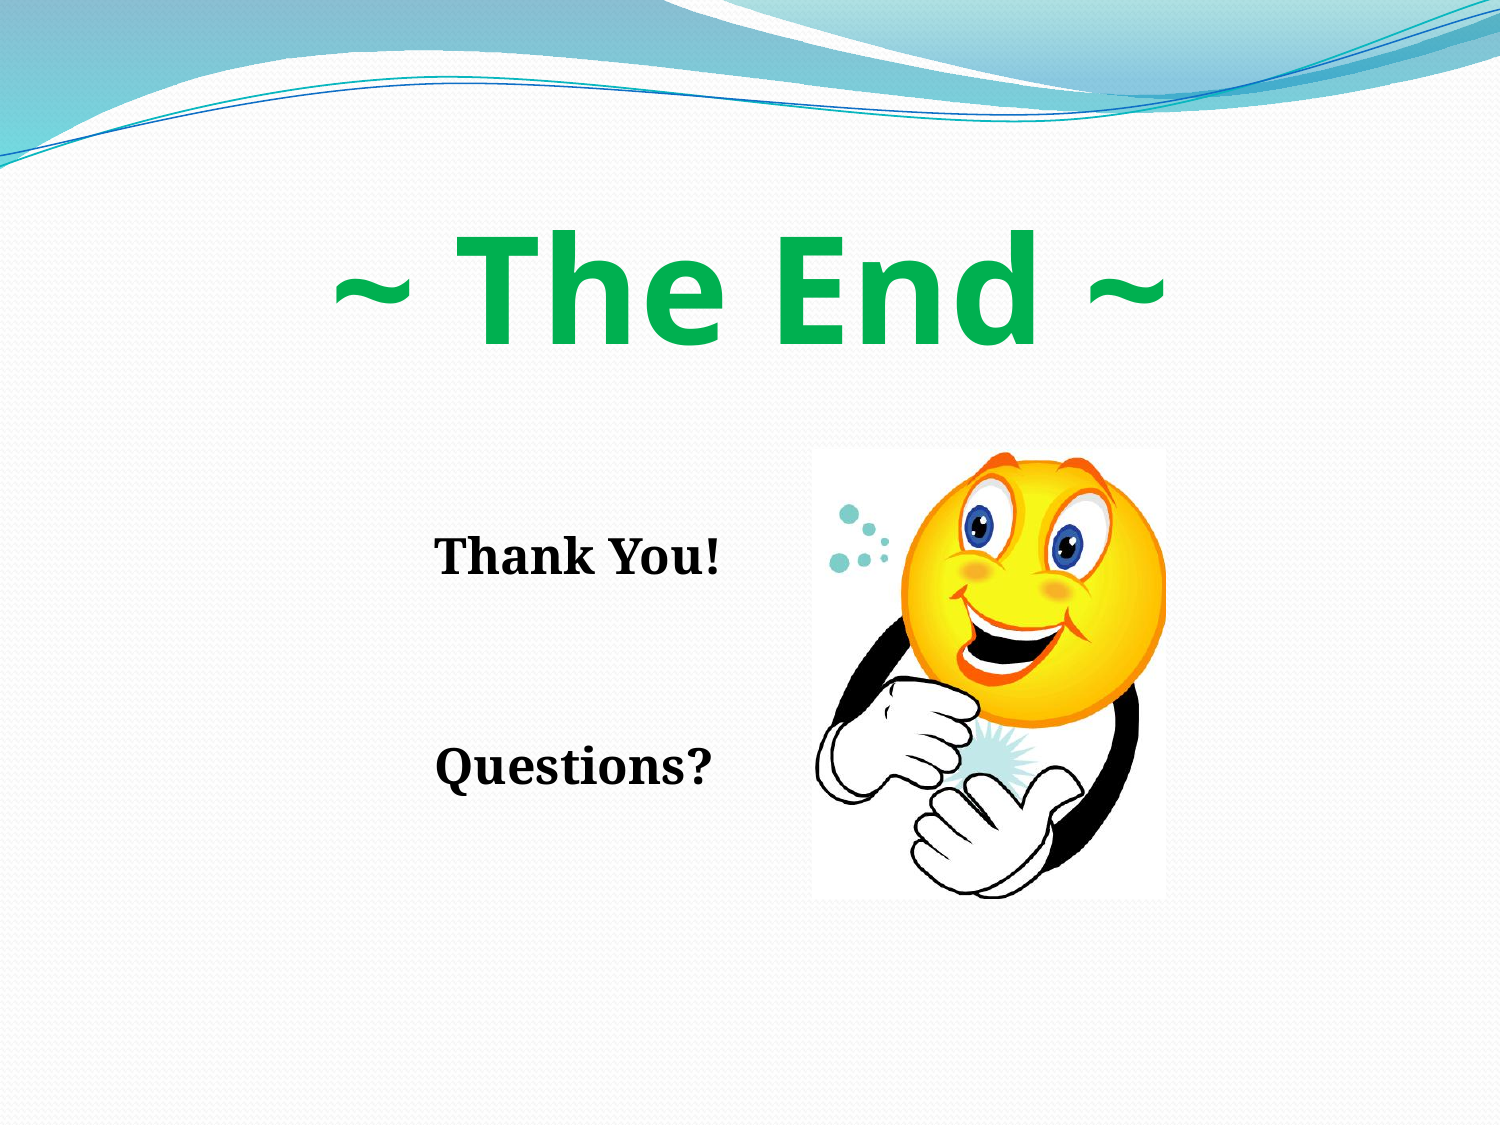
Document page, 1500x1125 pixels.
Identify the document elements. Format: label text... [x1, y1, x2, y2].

list ~ The End ~ Thank You! Questions? [75, 187, 1425, 1038]
picture [812, 449, 1167, 899]
